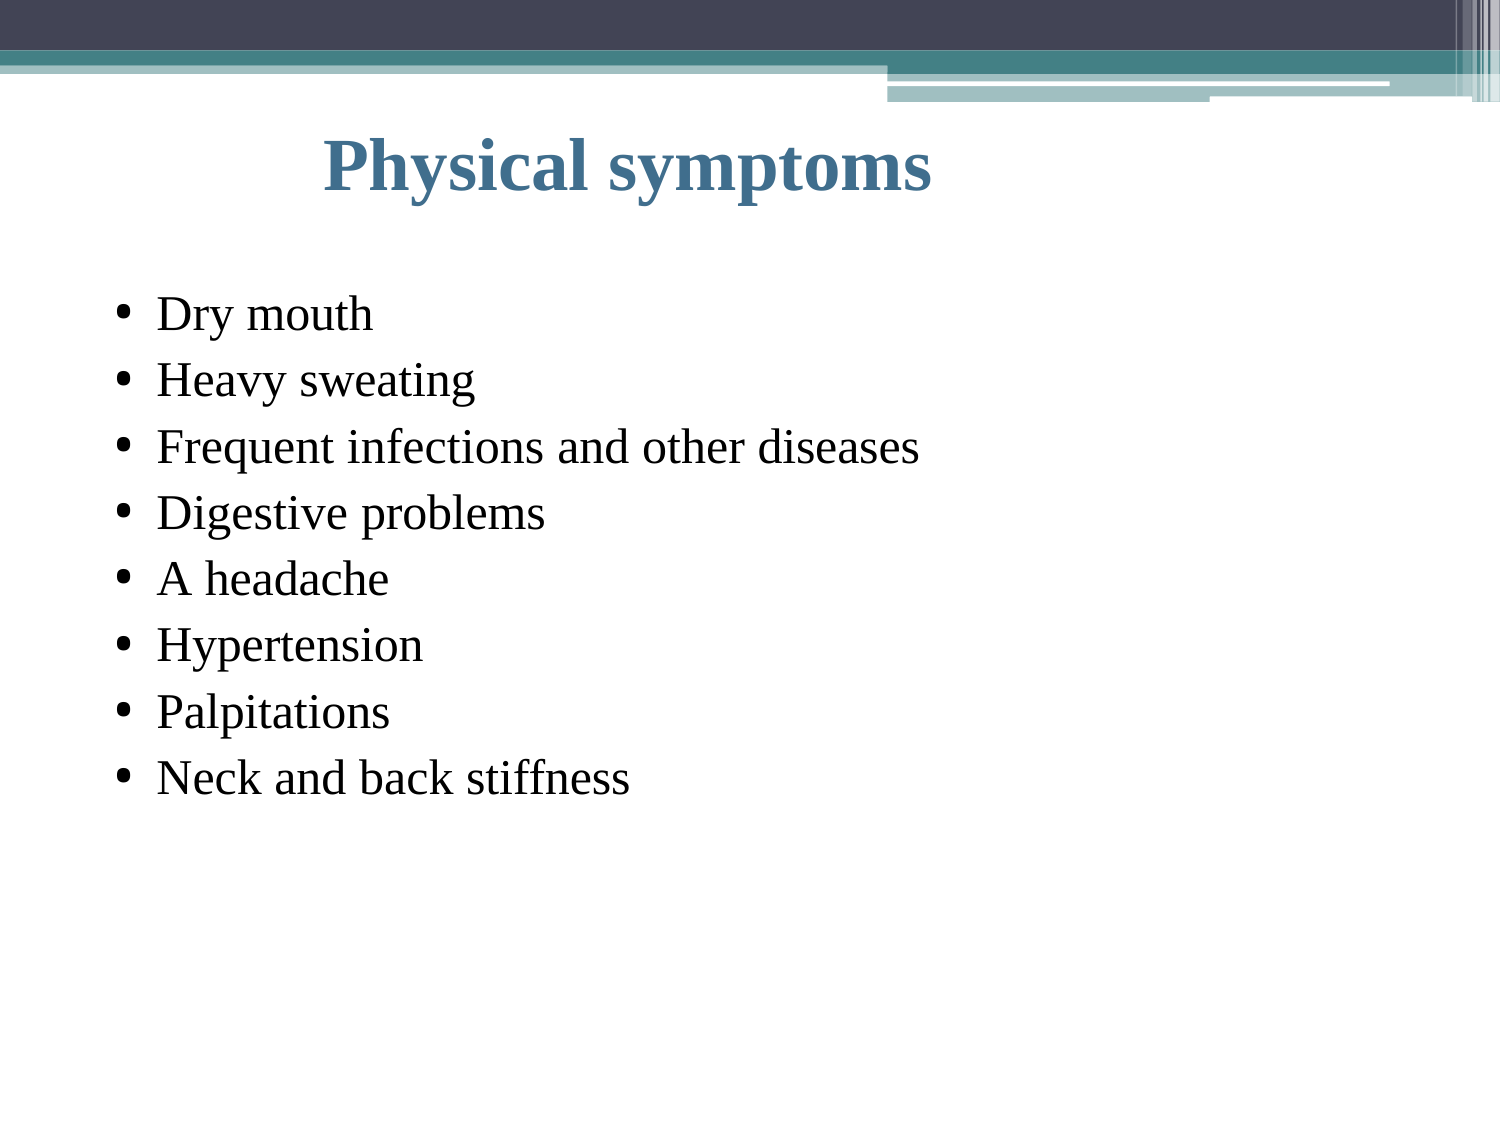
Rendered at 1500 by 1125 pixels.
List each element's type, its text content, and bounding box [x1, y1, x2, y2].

title Physical symptoms [321, 113, 1004, 272]
text_box Dry mouth Heavy sweating Frequent infections and other diseases Digestive problems A headache Hypertension Palpitations Neck and back stiffness [112, 272, 1049, 805]
